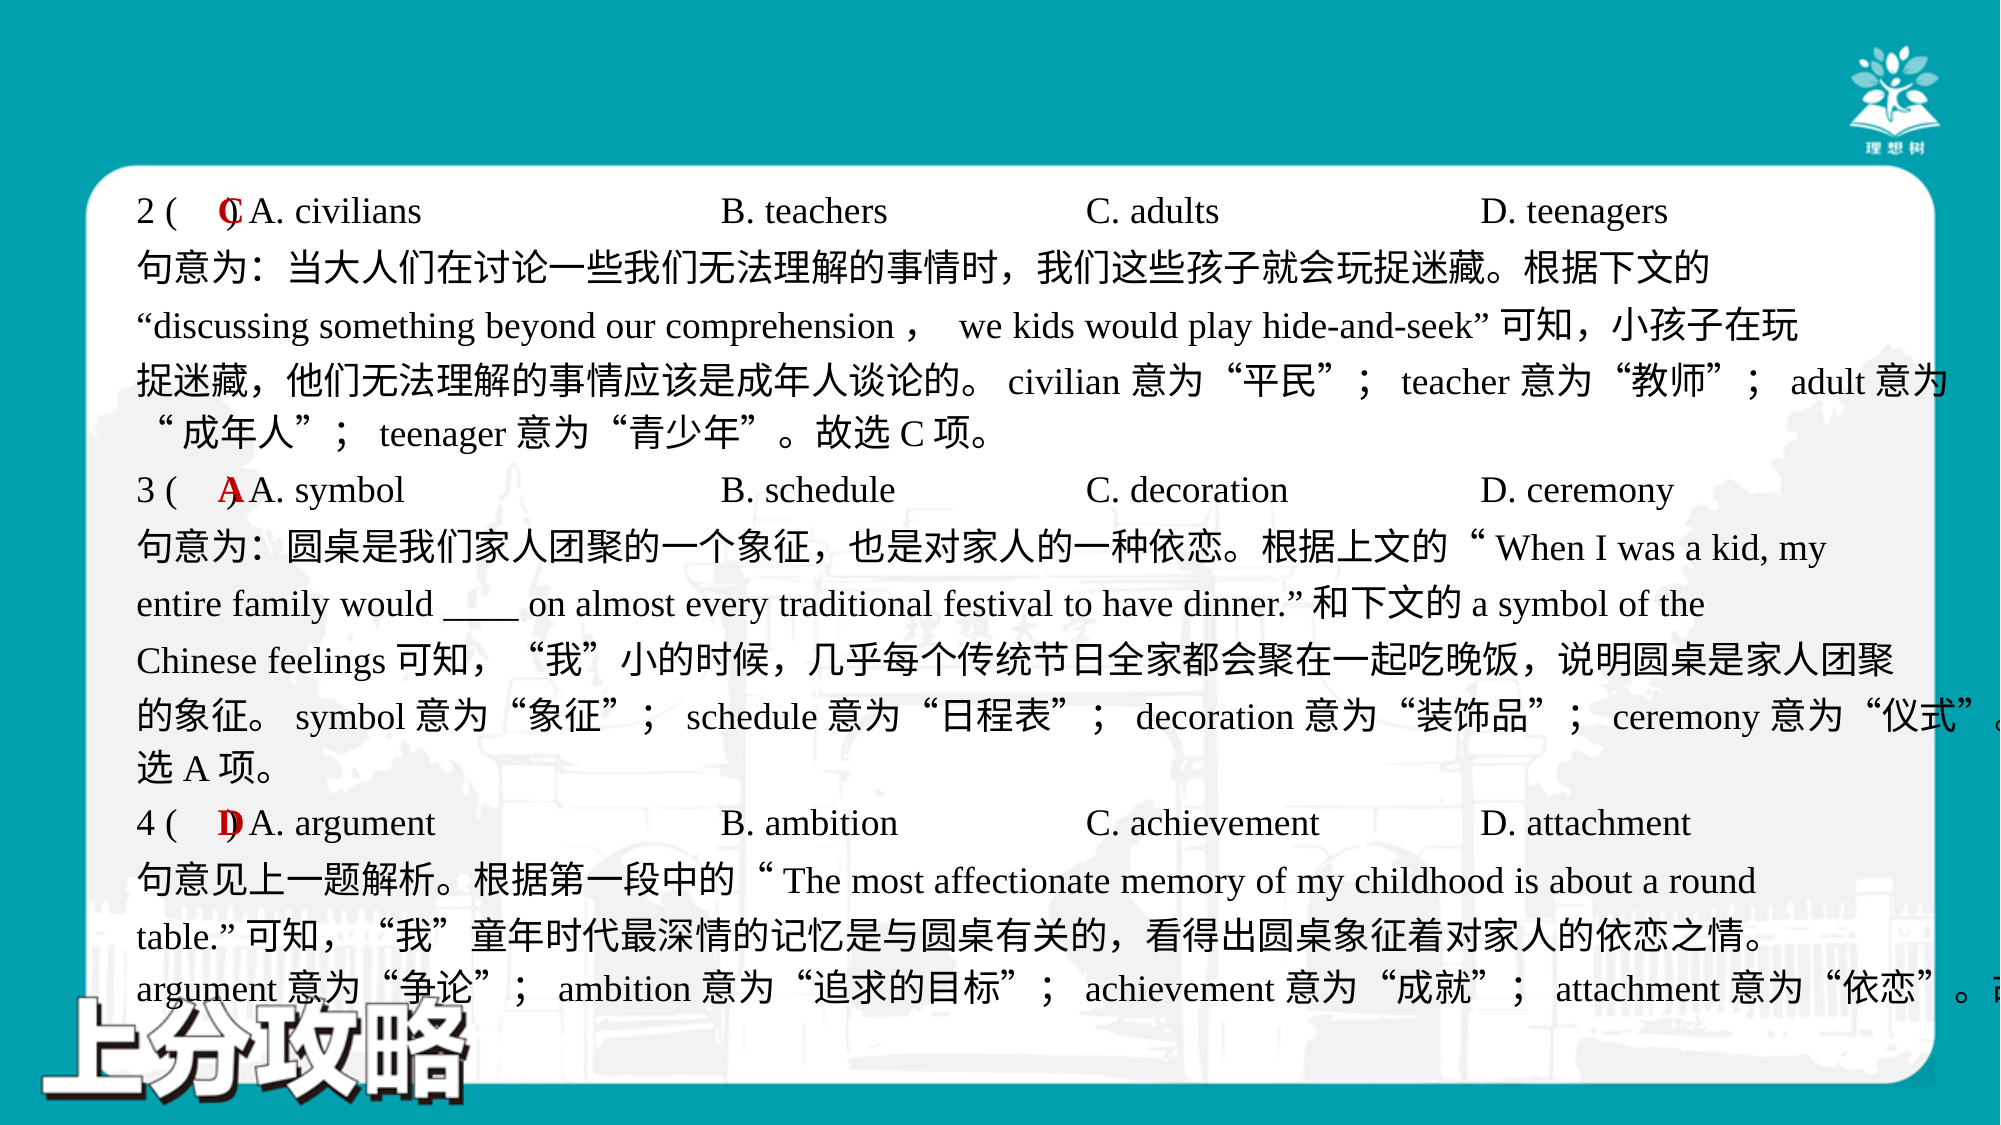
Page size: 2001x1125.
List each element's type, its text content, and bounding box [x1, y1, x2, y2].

text_box D [204, 788, 259, 839]
text_box C [204, 176, 259, 227]
text_box 句意为：圆桌是我们家人团聚的一个象征，也是对家人的一种依恋。根据上文的“When I was a kid, my entire family would ____ on almost every traditional festival to have dinner.”和下文的a symbol of the Chinese feelings可知，“我”小的时候，几乎每个传统节日全家都会聚在一起吃晚饭，说明圆桌是家人团聚 的象征。symbol意为“象征”；schedule意为“日程表”；decoration意为“装饰品”；ceremony意为“仪式”。故 选A项。 [136, 511, 1865, 786]
text_box 4 ( ) A. argument B. ambition C. achievement D. attachment [259, 789, 1865, 839]
text_box A [204, 455, 259, 506]
picture [0, 0, 2000, 1125]
text_box 2 ( ) A. civilians B. teachers C. adults D. teenagers [259, 176, 1865, 227]
text_box 4 ( ) A. argument B. ambition C. achievement D. attachment [136, 789, 204, 839]
text_box 句意见上一题解析。根据第一段中的“The most affectionate memory of my childhood is about a round table.”可知，“我”童年时代最深情的记忆是与圆桌有关的，看得出圆桌象征着对家人的依恋之情。 argument意为“争论”；ambition意为“追求的目标”；achievement意为“成就”；attachment意为“依恋”。故选D项。 [136, 844, 1865, 1006]
text_box 3 ( ) A. symbol B. schedule C. decoration D. ceremony [136, 456, 1865, 507]
text_box 句意为：当大人们在讨论一些我们无法理解的事情时，我们这些孩子就会玩捉迷藏。根据下文的 “discussing something beyond our comprehension， we kids would play hide-and-seek”可知，小孩子在玩 捉迷藏，他们无法理解的事情应该是成年人谈论的。civilian意为“平民”；teacher意为“教师”；adult意为 “成年人”；teenager意为“青少年”。故选C项。 [136, 233, 1865, 451]
text_box 2 ( ) A. civilians B. teachers C. adults D. teenagers [136, 176, 204, 227]
